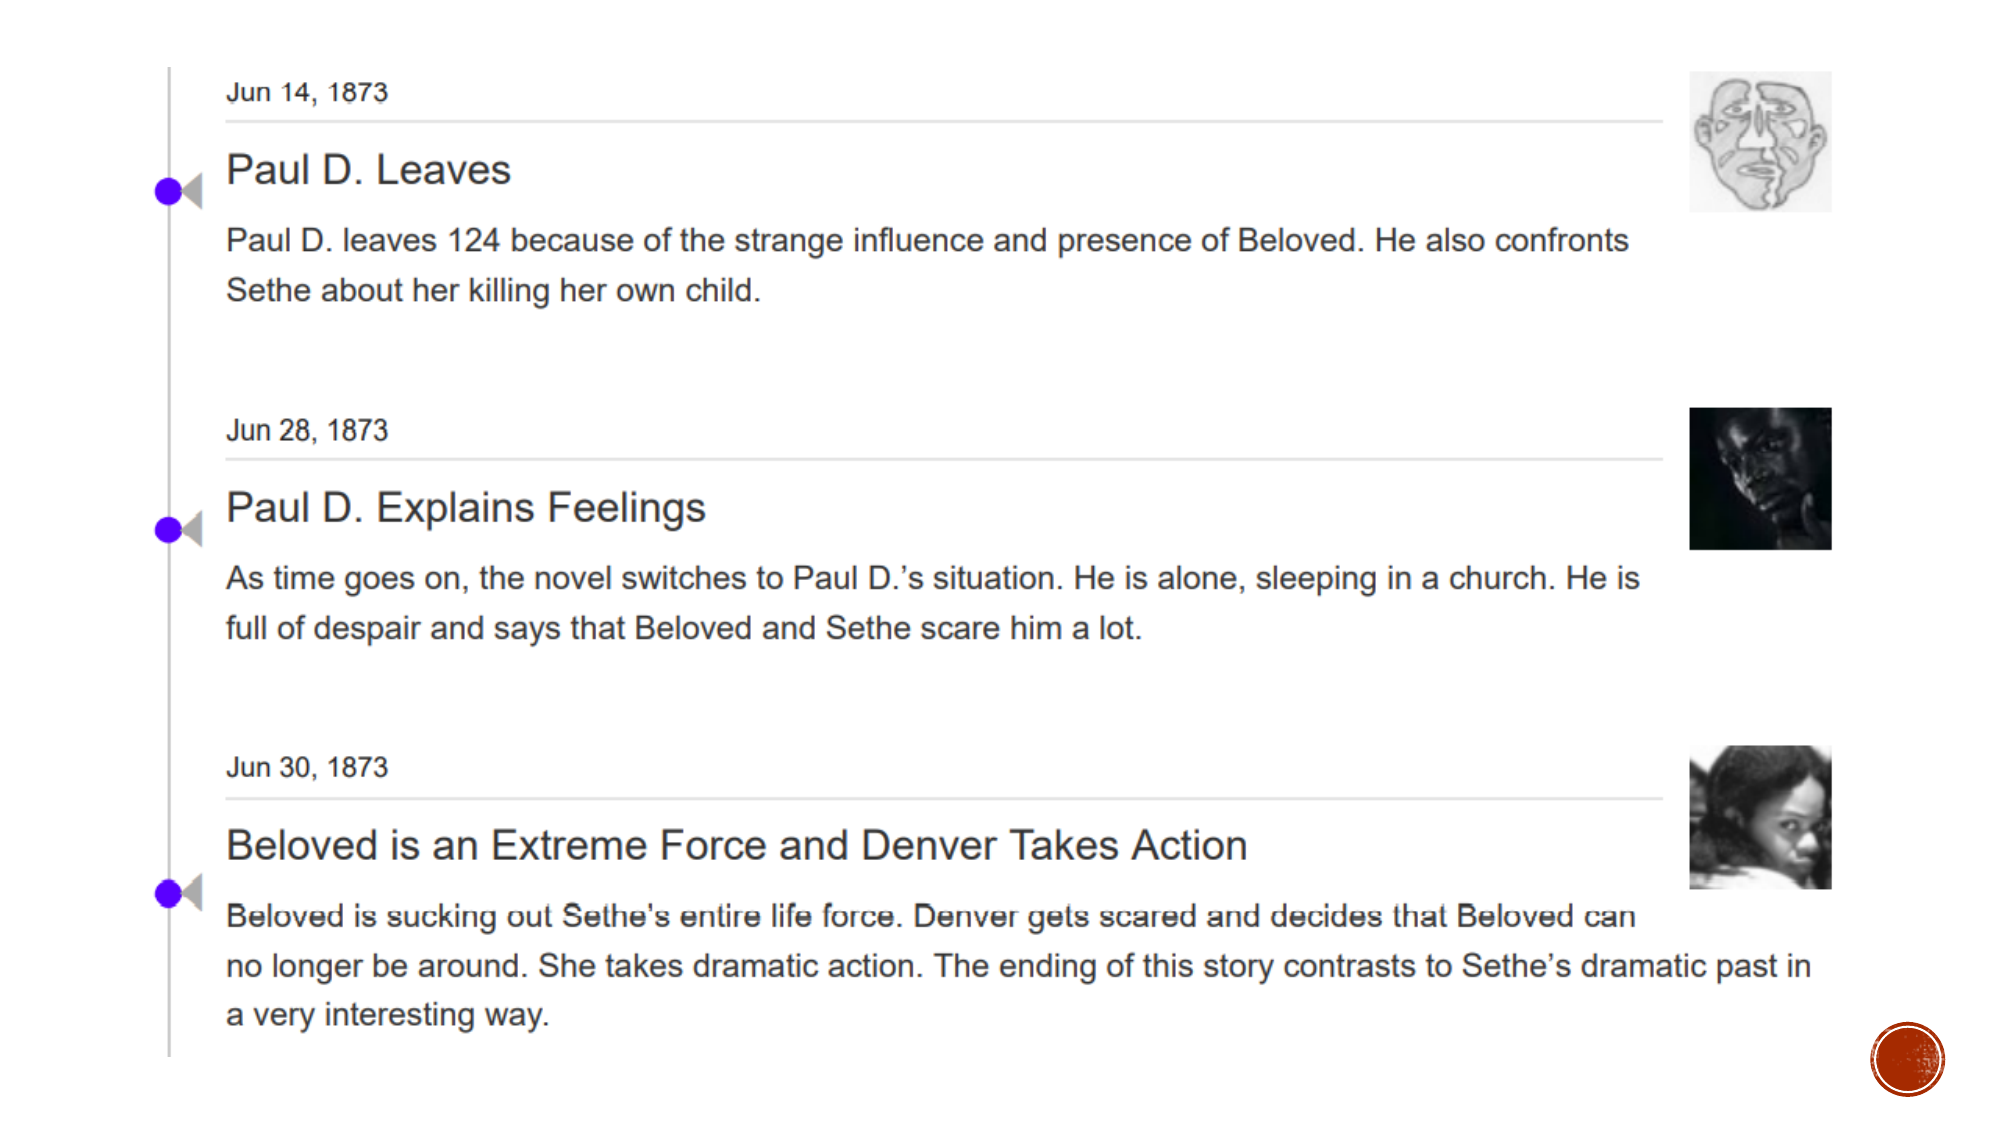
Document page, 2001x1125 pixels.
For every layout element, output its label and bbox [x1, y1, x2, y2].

picture [132, 67, 1868, 1057]
